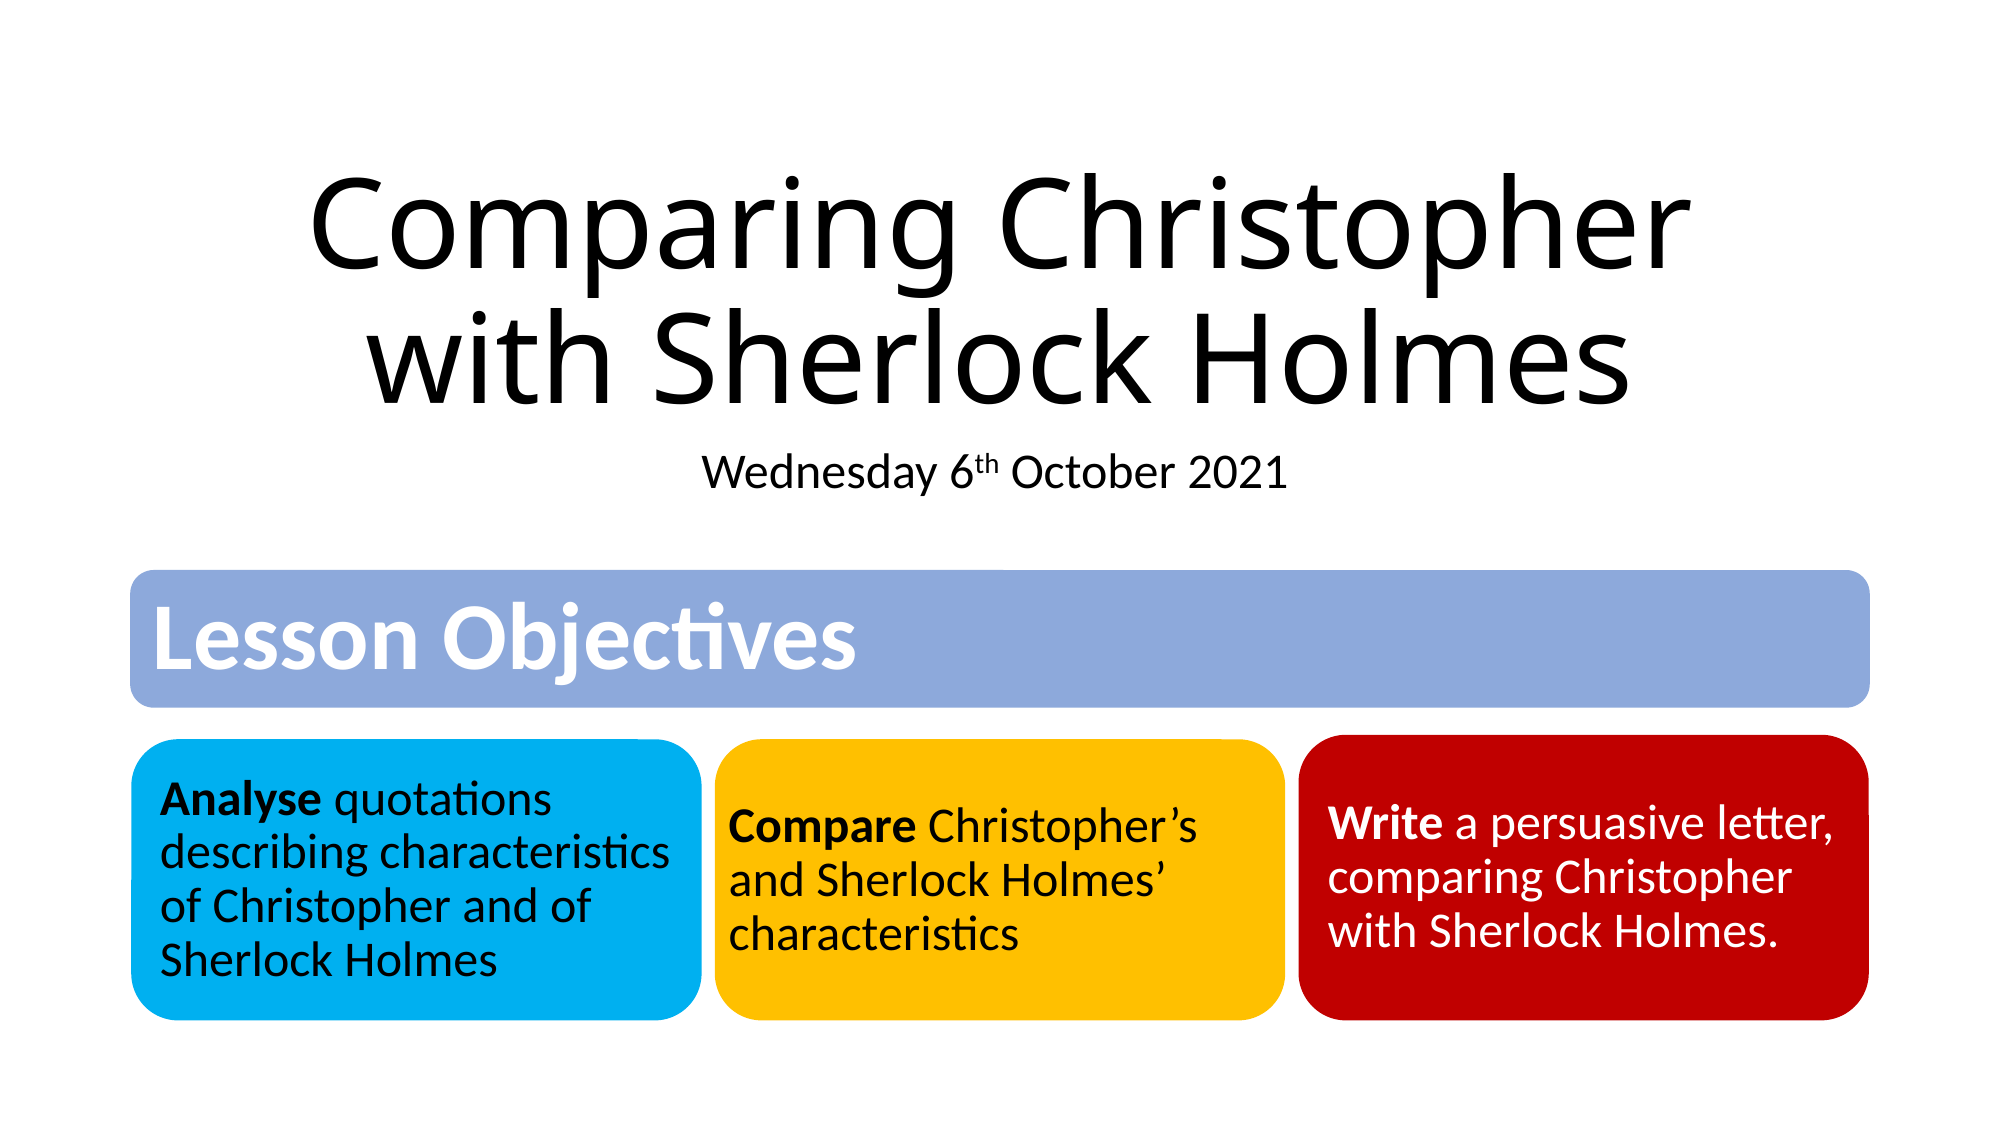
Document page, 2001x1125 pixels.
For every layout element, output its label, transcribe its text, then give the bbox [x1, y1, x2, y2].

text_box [131, 571, 1869, 1021]
subtitle Wednesday 6th October 2021 [244, 437, 1745, 570]
title Comparing Christopher with Sherlock Holmes [249, 46, 1750, 438]
